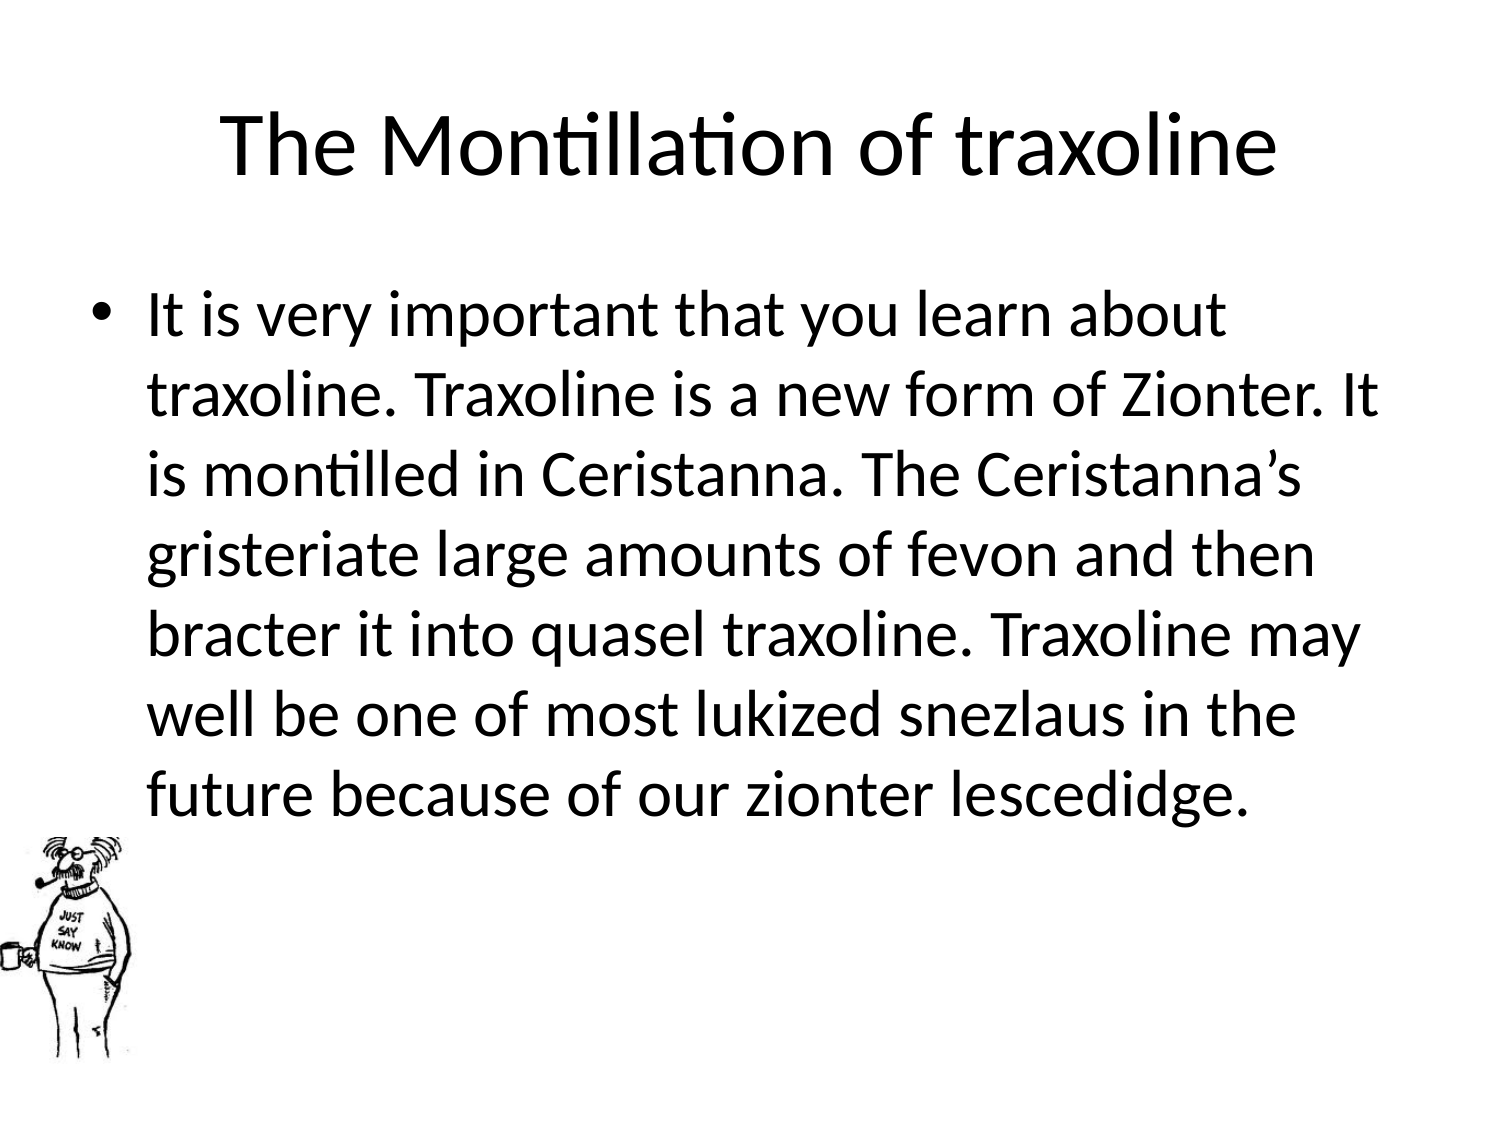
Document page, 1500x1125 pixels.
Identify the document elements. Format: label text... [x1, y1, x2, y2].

picture [0, 837, 171, 1125]
list It is very important that you learn about traxoline. Traxoline is a new form of Zionter. It is montilled in Ceristanna. The Ceristanna’s gristeriate large amounts of fevon and then bracter it into quasel traxoline. Traxoline may well be one of most lukized snezlaus in the future because of our zionter lescedidge. [75, 262, 1425, 1005]
title The Montillation of traxoline [75, 45, 1425, 233]
